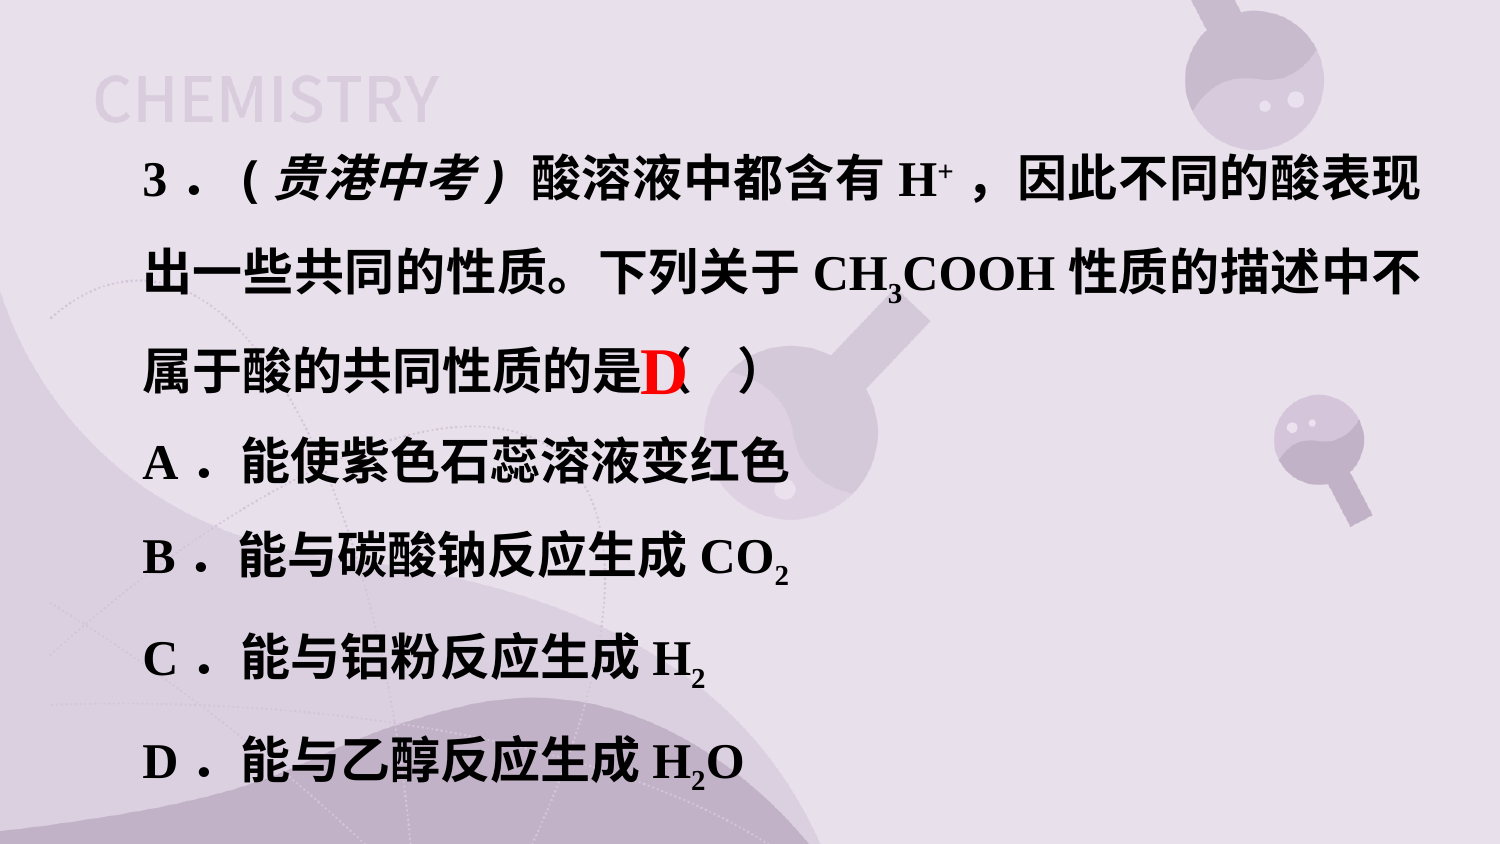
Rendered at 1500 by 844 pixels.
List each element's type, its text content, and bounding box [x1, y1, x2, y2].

text_box D [629, 242, 672, 414]
picture [0, 0, 1500, 844]
text_box 3．(贵港中考) 酸溶液中都含有H+，因此不同的酸表现出一些共同的性质。下列关于CH3COOH性质的描述中不属于酸的共同性质的是（ ） A．能使紫色石蕊溶液变红色 B．能与碳酸钠反应生成CO2 C．能与铝粉反应生成H2 D．能与乙醇反应生成H2O [130, 111, 1434, 802]
